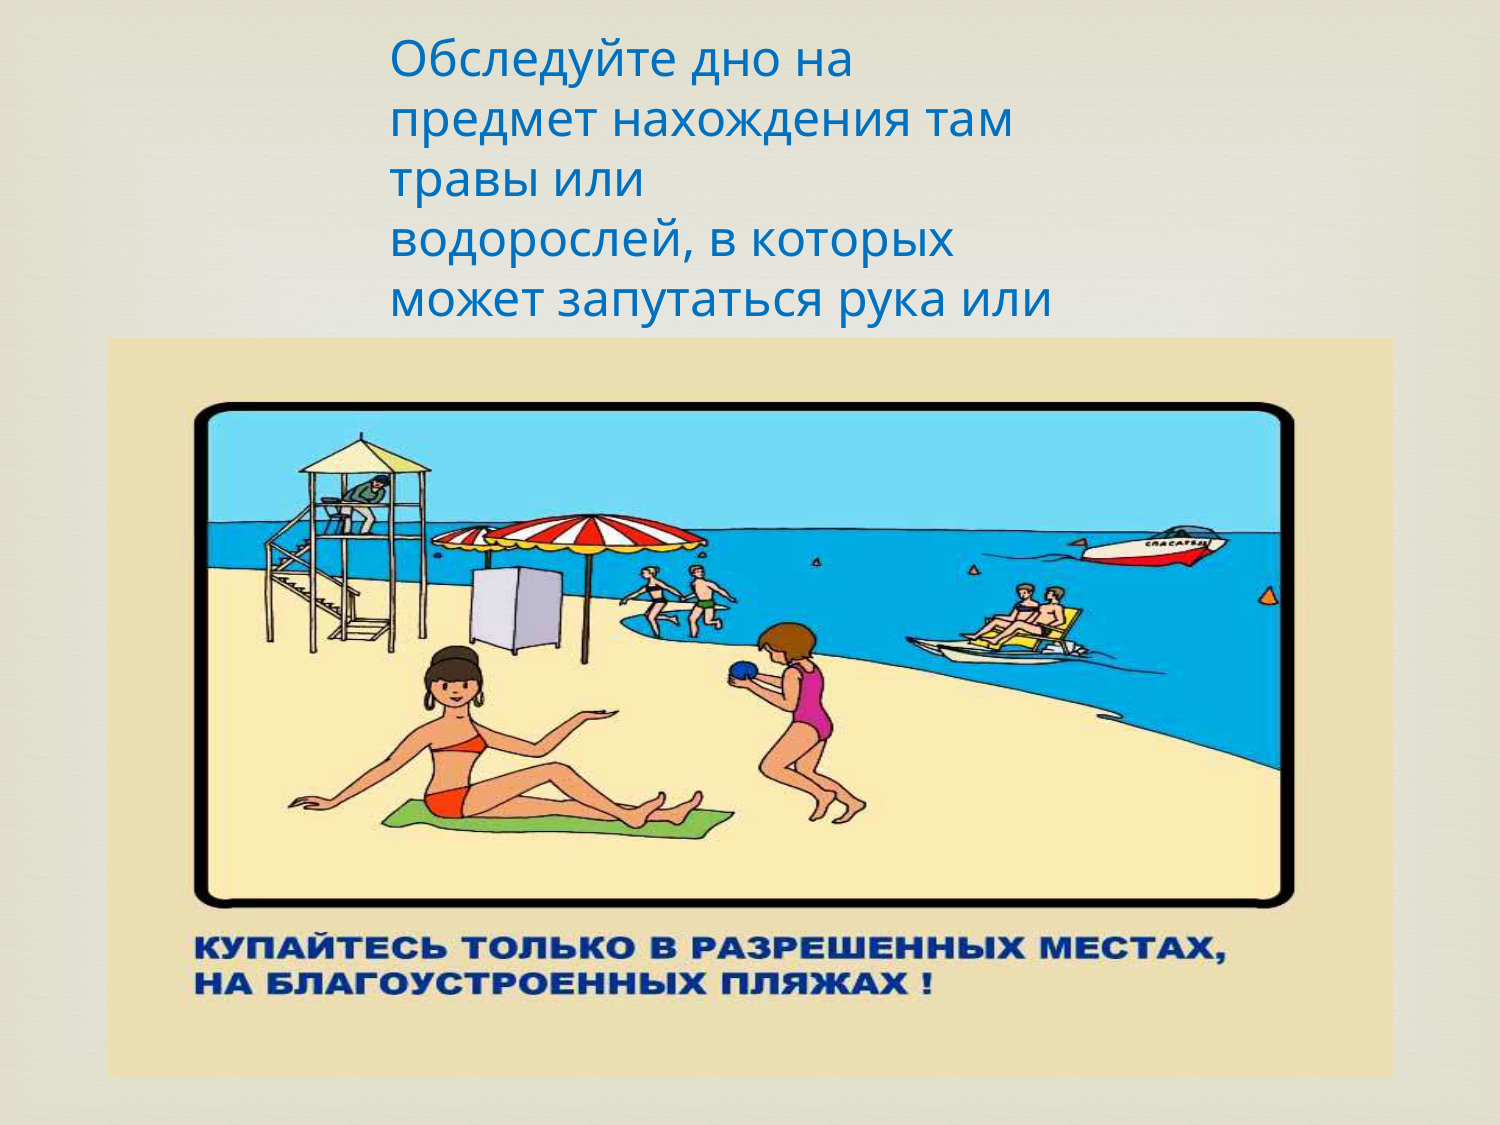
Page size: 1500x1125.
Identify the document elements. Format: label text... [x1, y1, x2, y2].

text_box Обследуйте дно на предмет нахождения там травы или водорослей, в которых может запутаться рука или нога. [375, 19, 1081, 335]
picture [106, 337, 1394, 1078]
